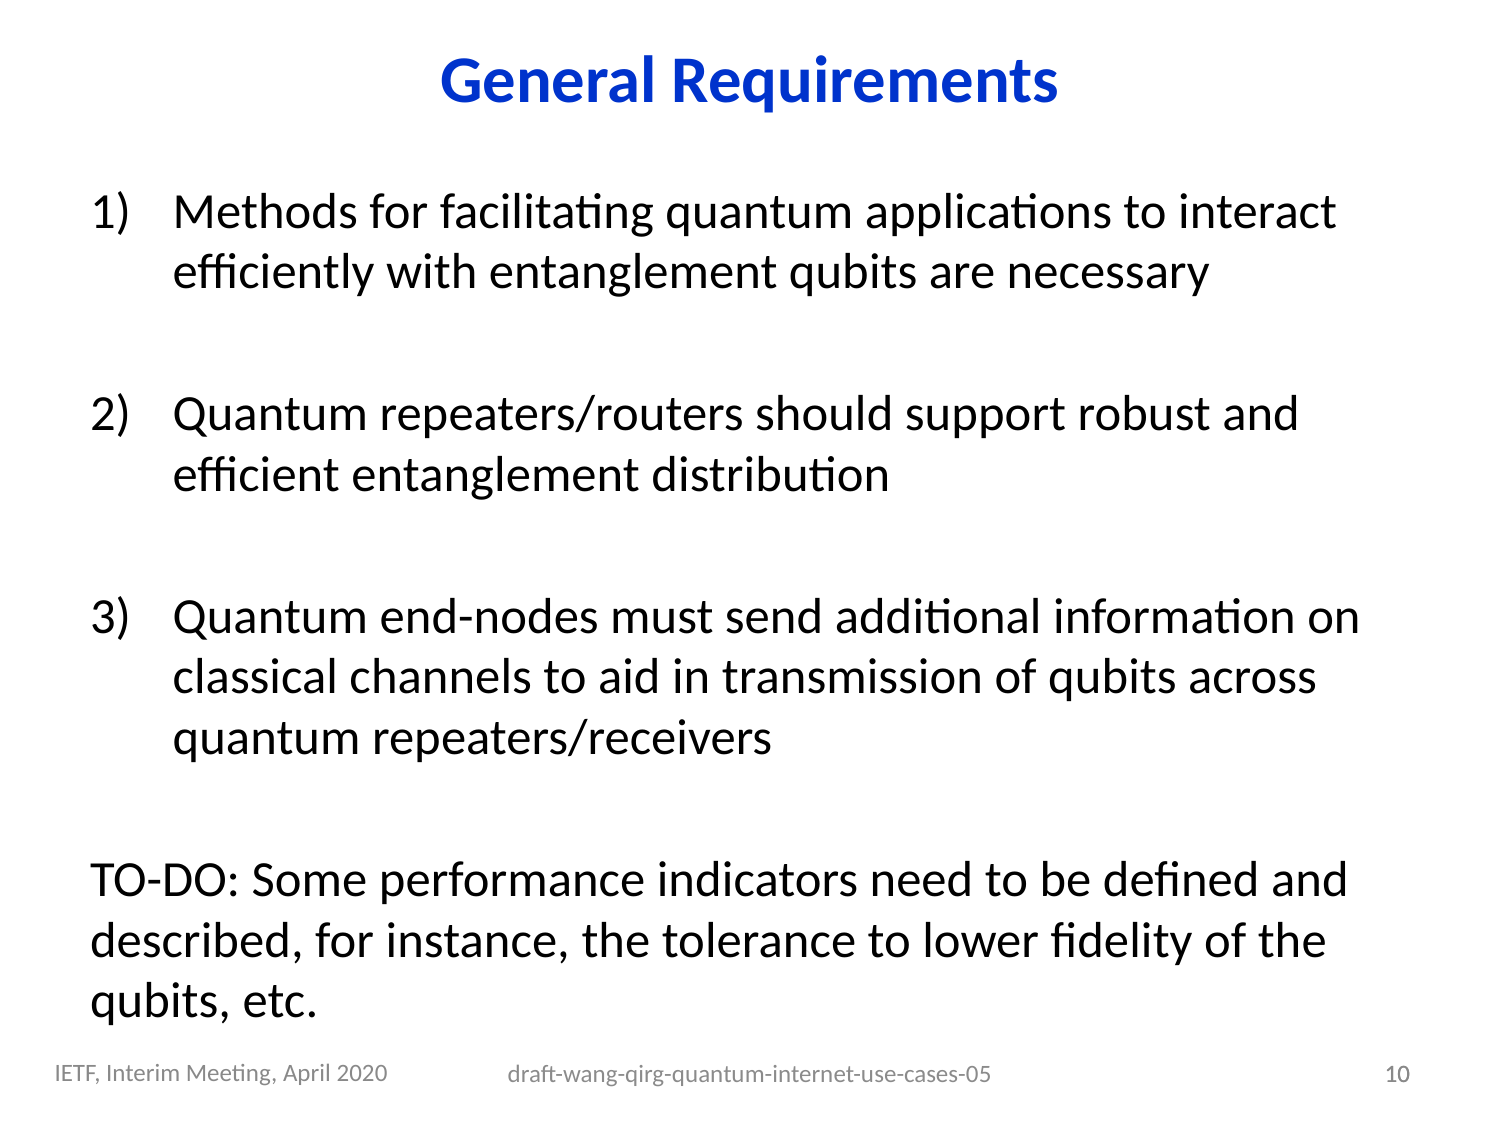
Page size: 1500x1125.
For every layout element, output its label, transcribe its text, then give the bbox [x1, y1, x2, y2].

text_box General Requirements [0, 0, 1500, 152]
list Methods for facilitating quantum applications to interact efficiently with entanglement qubits are necessary Quantum repeaters/routers should support robust and efficient entanglement distribution Quantum end-nodes must send additional information on classical channels to aid in transmission of qubits across quantum repeaters/receivers TO-DO: Some performance indicators need to be defined and described, for instance, the tolerance to lower fidelity of the qubits, etc. [75, 170, 1425, 1047]
slide_number 10 [1074, 1042, 1425, 1103]
footer draft-wang-qirg-quantum-internet-use-cases-05 [450, 1042, 1050, 1103]
text_box IETF, Interim Meeting, April 2020 [39, 1041, 425, 1102]
